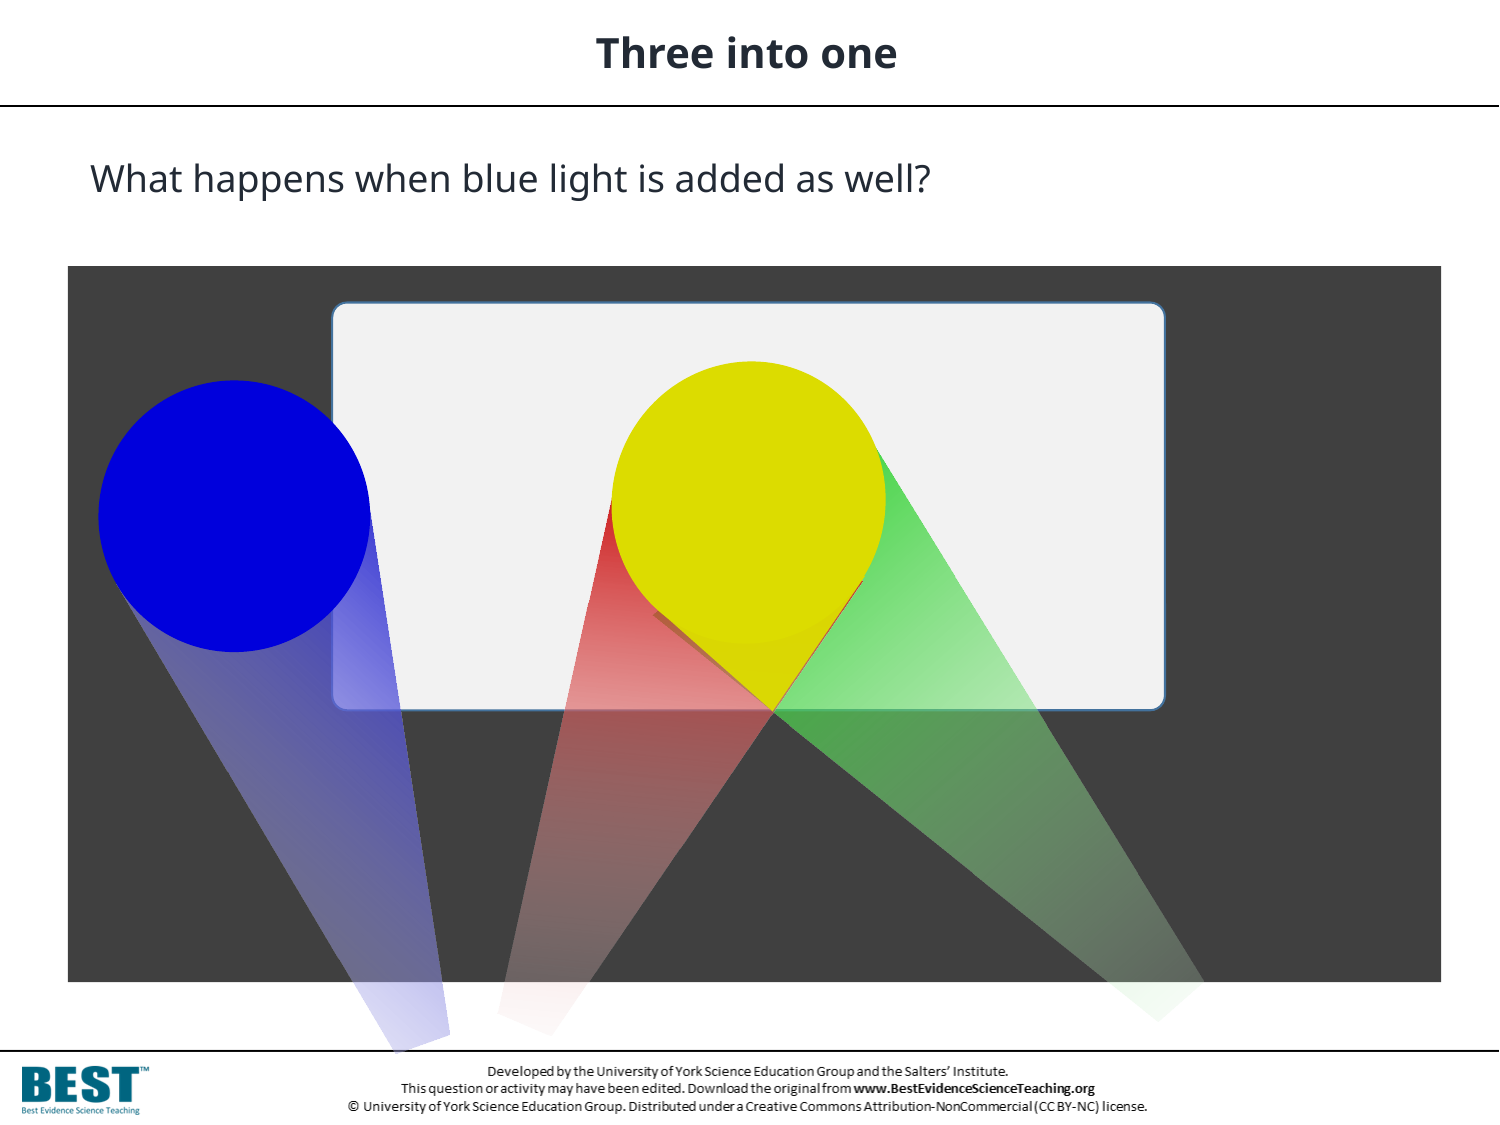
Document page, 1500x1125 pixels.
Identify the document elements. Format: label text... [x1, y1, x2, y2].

text_box Three into one [23, 4, 1471, 99]
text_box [34, 266, 1442, 1082]
picture [0, 105, 1500, 1125]
